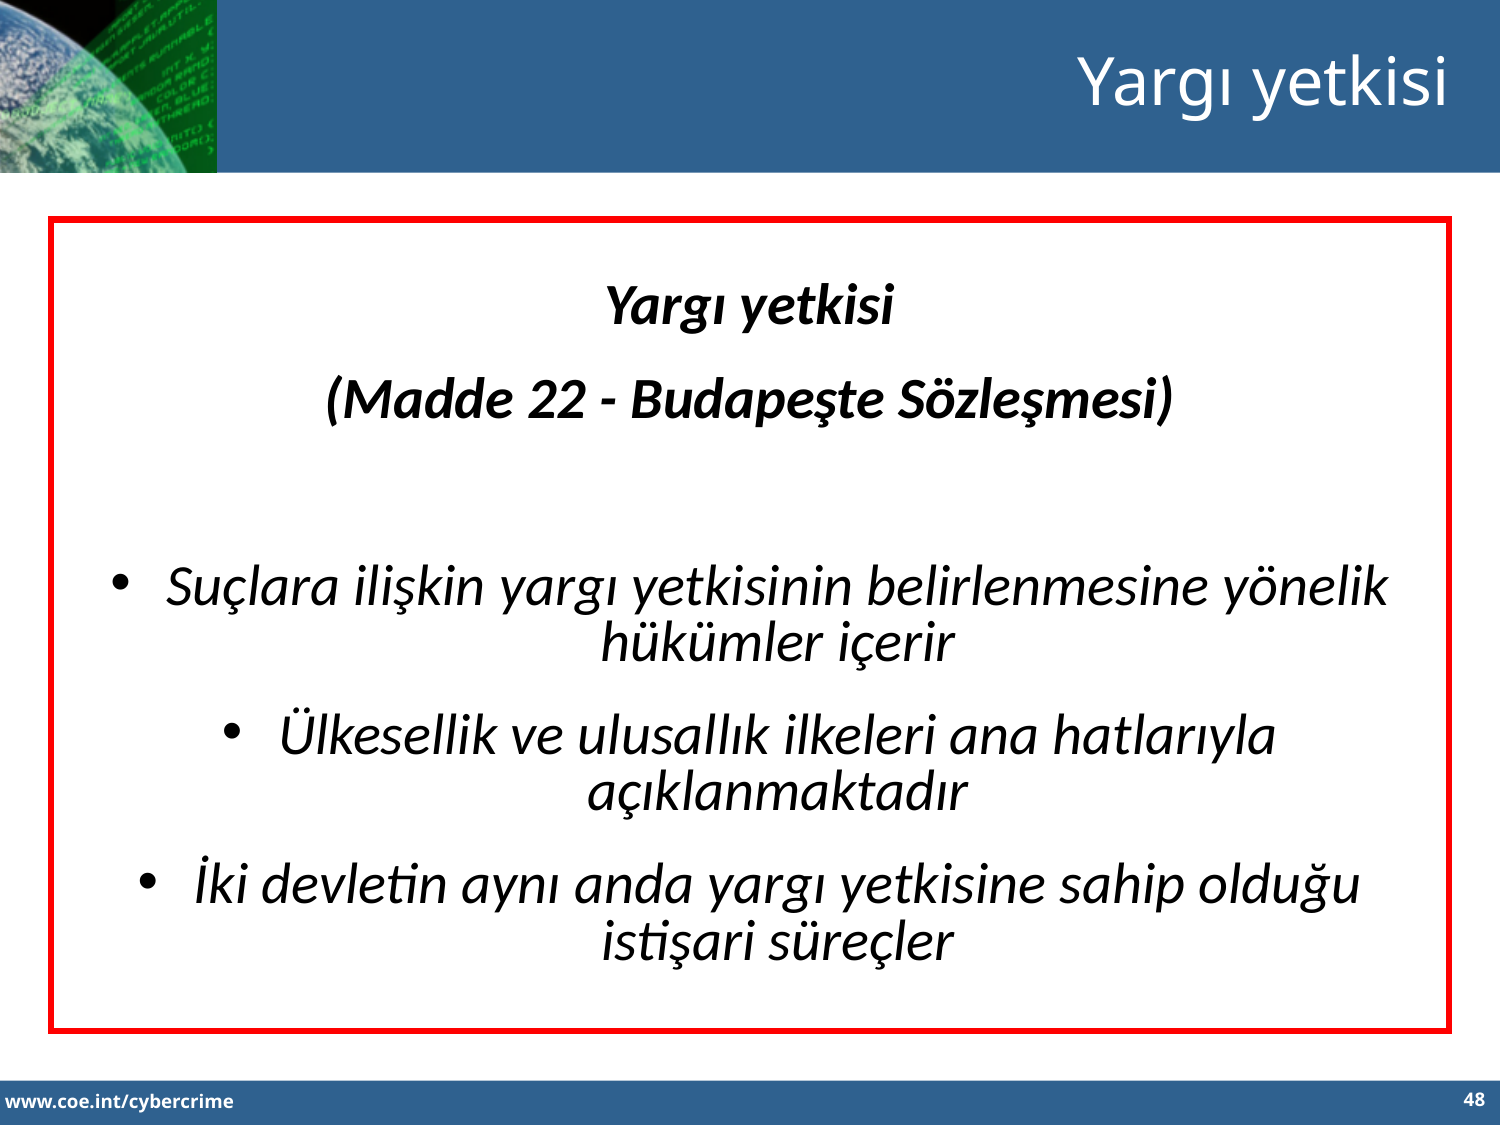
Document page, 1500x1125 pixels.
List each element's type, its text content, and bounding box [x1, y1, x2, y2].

text_box Yargı yetkisi (Madde 22 - Budapeşte Sözleşmesi) Suçlara ilişkin yargı yetkisinin belirlenmesine yönelik hükümler içerir Ülkesellik ve ulusallık ilkeleri ana hatlarıyla açıklanmaktadır İki devletin aynı anda yargı yetkisine sahip olduğu istişari süreçler [51, 219, 1449, 1032]
text_box Yargı yetkisi [230, 31, 1483, 126]
picture [0, 0, 217, 173]
